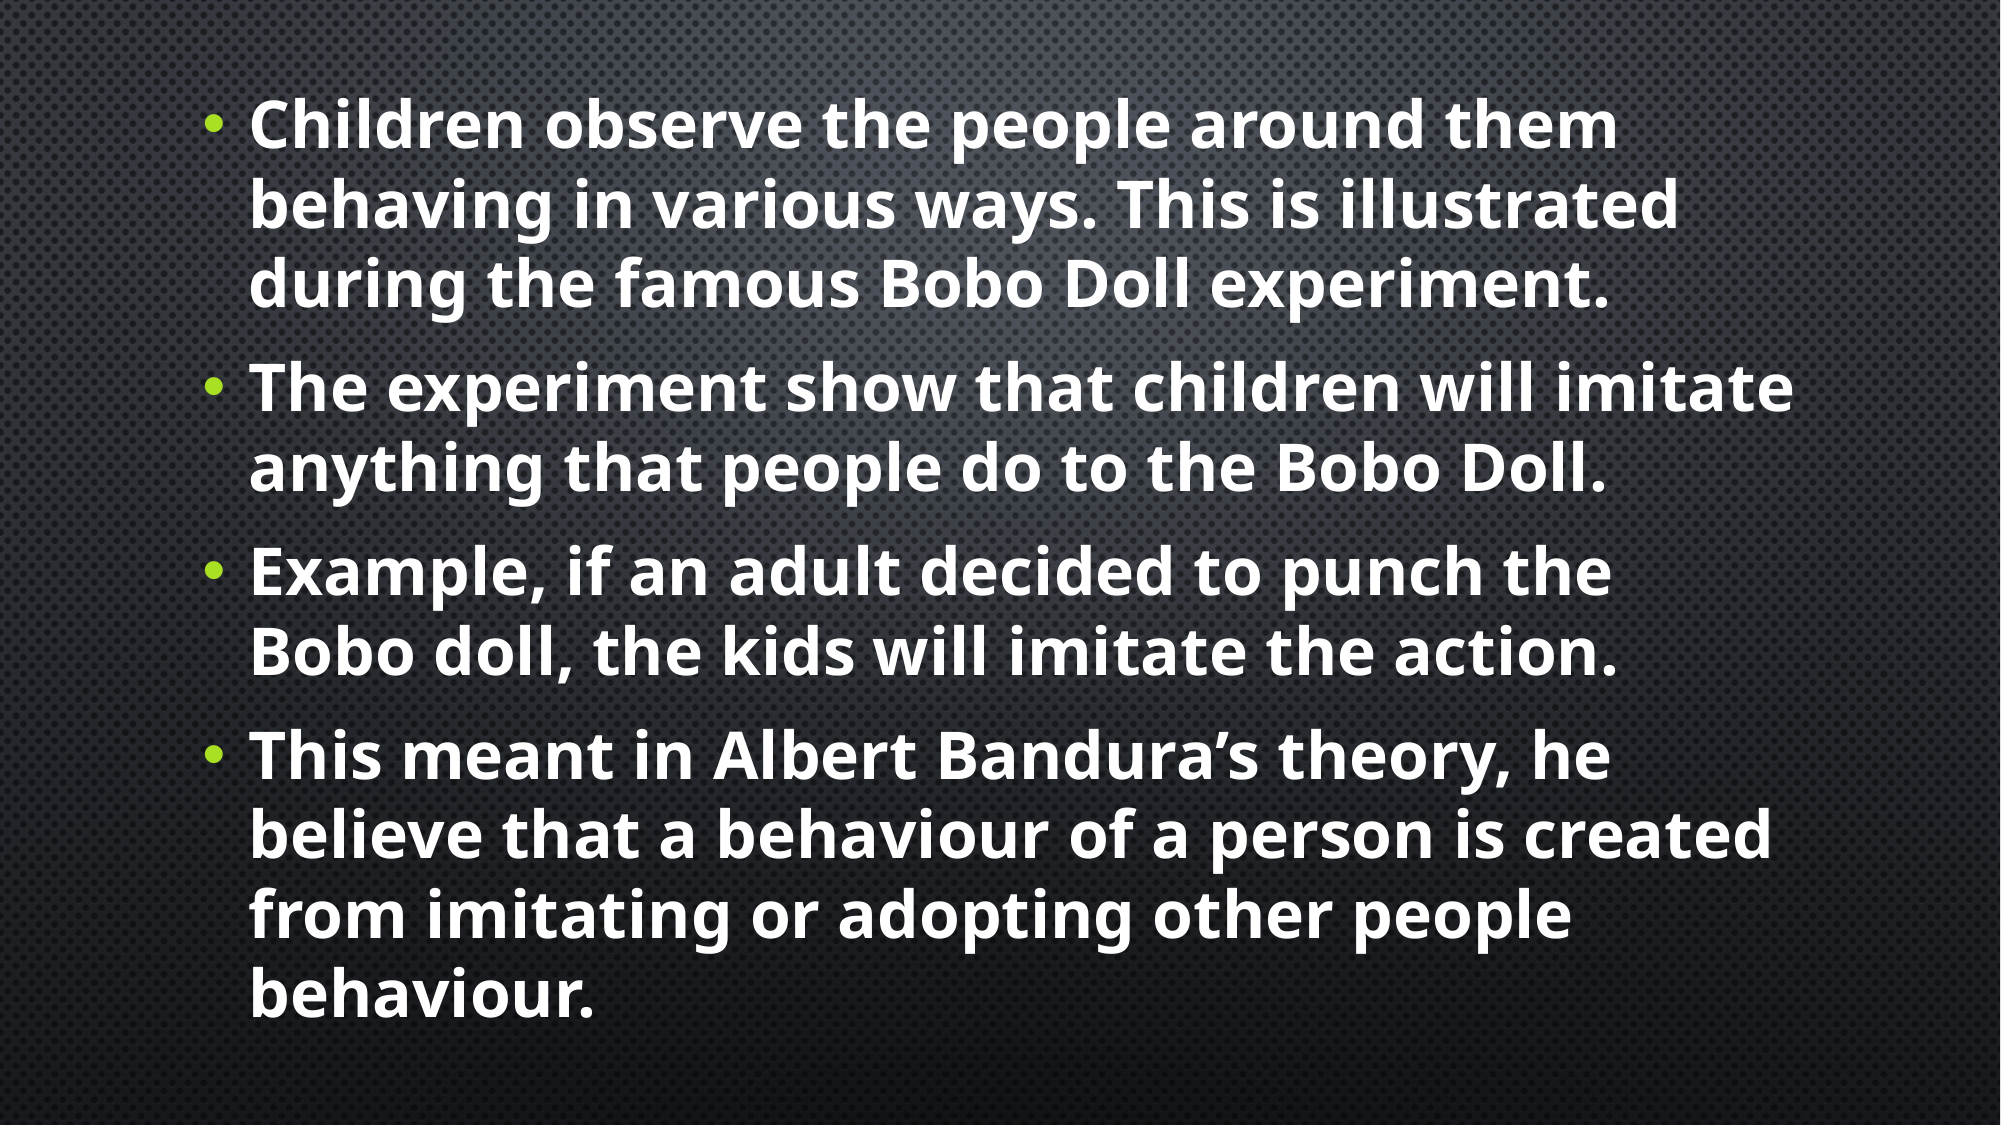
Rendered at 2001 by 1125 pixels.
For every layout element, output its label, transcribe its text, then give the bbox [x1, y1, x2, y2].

list Children observe the people around them behaving in various ways. This is illustrated during the famous Bobo Doll experiment. The experiment show that children will imitate anything that people do to the Bobo Doll. Example, if an adult decided to punch the Bobo doll, the kids will imitate the action. This meant in Albert Bandura’s theory, he believe that a behaviour of a person is created from imitating or adopting other people behaviour. [187, 63, 1813, 1050]
